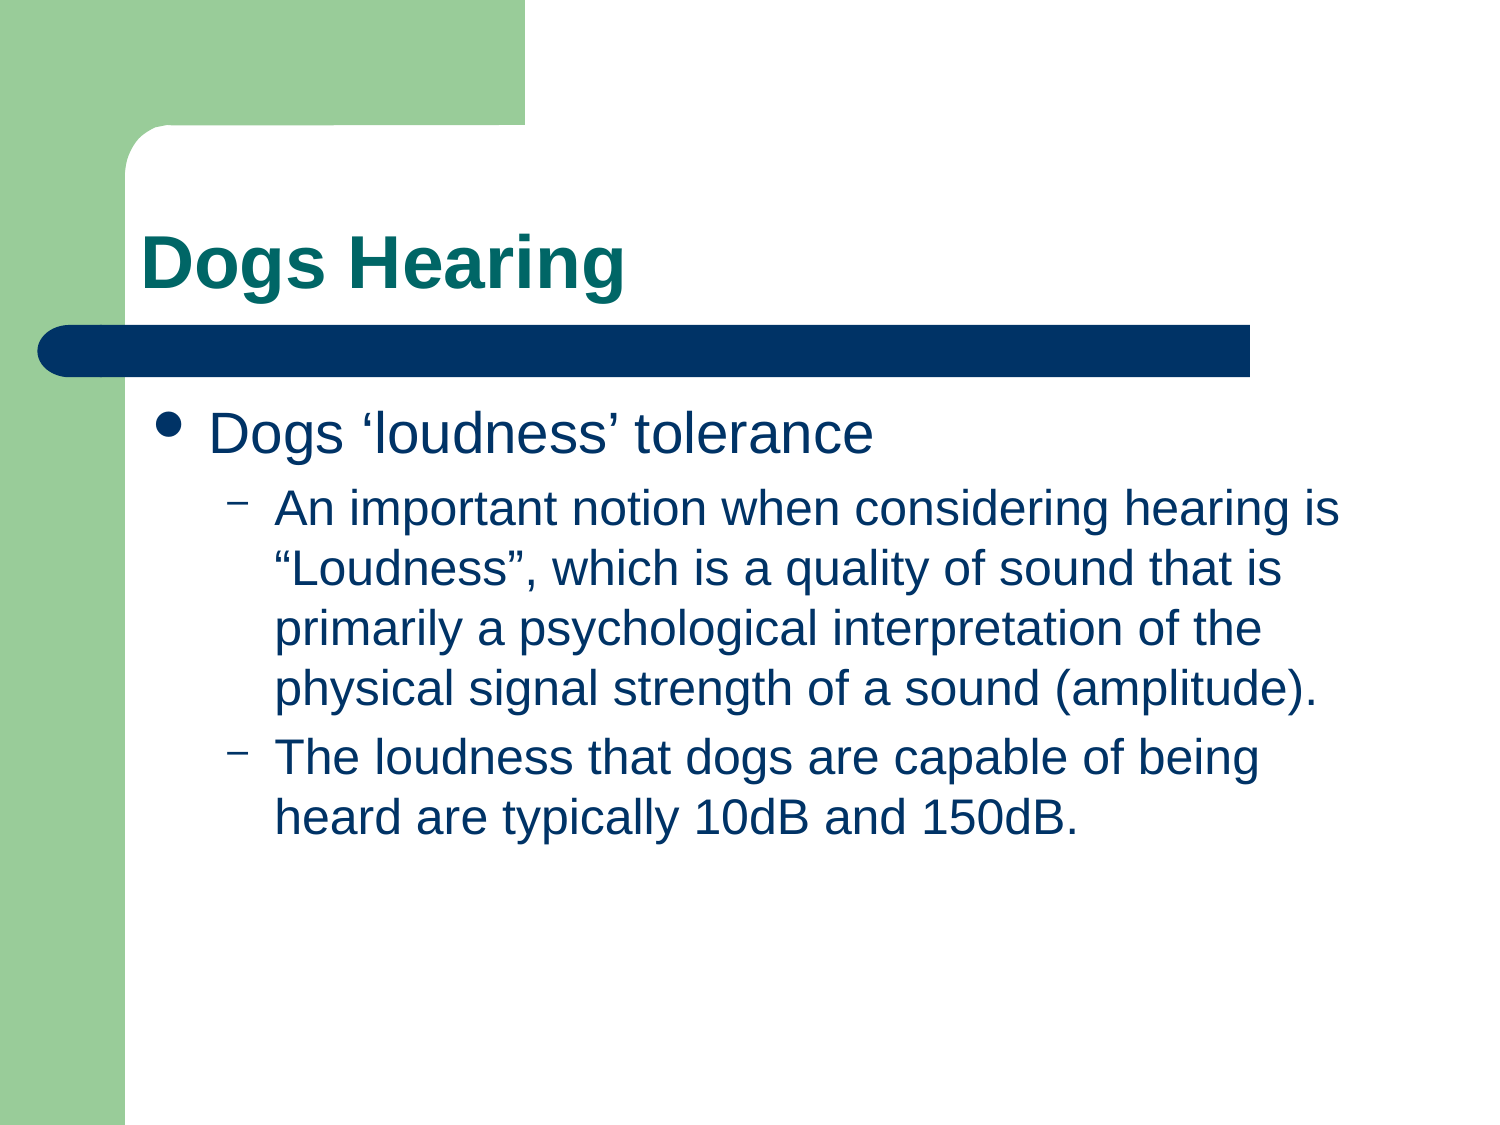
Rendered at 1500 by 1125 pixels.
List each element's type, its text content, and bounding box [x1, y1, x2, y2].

title Dogs Hearing [124, 124, 1426, 313]
list Dogs ‘loudness’ tolerance An important notion when considering hearing is “Loudness”, which is a quality of sound that is primarily a psychological interpretation of the physical signal strength of a sound (amplitude). The loudness that dogs are capable of being heard are typically 10dB and 150dB. [137, 387, 1400, 999]
